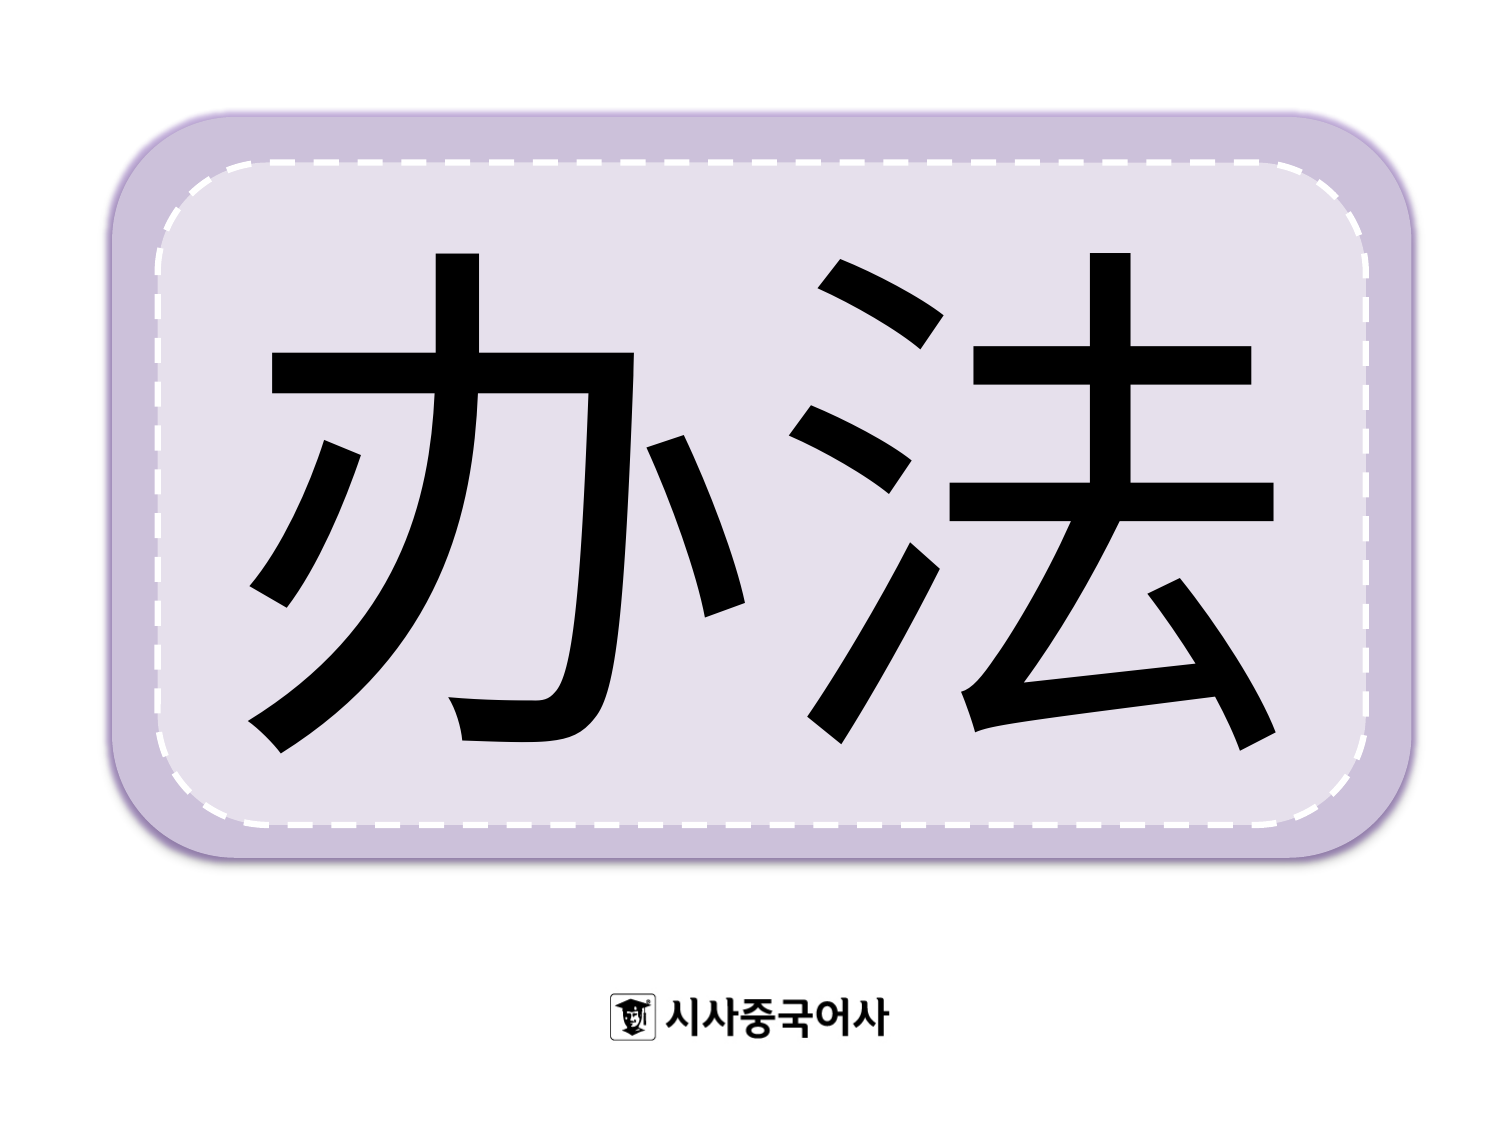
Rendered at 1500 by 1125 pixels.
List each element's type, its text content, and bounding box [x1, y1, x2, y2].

text_box 办法 [162, 160, 1371, 824]
picture [602, 987, 898, 1047]
